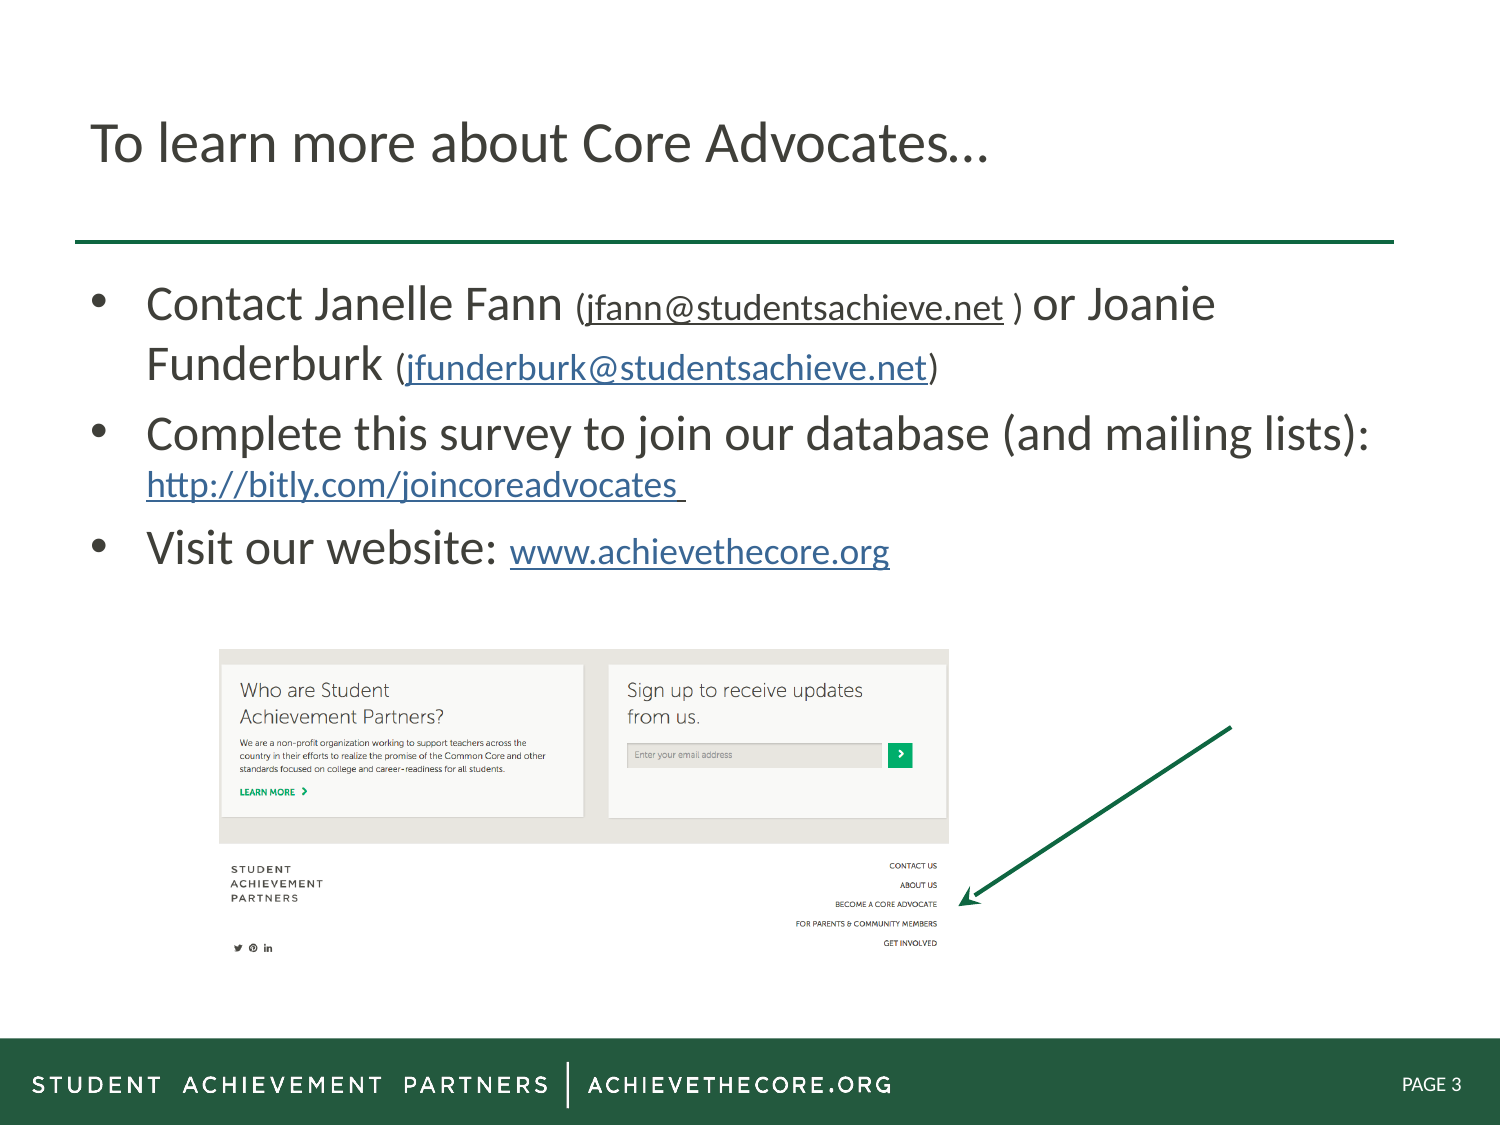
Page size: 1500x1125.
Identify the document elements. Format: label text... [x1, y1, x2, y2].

list Contact Janelle Fann (jfann@studentsachieve.net ) or Joanie Funderburk (jfunderburk@studentsachieve.net) Complete this survey to join our database (and mailing lists): http://bitly.com/joincoreadvocates Visit our website: www.achievethecore.org [75, 262, 1425, 1005]
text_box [958, 726, 1232, 907]
title To learn more about Core Advocates… [75, 45, 1425, 233]
picture [12, 465, 950, 1125]
